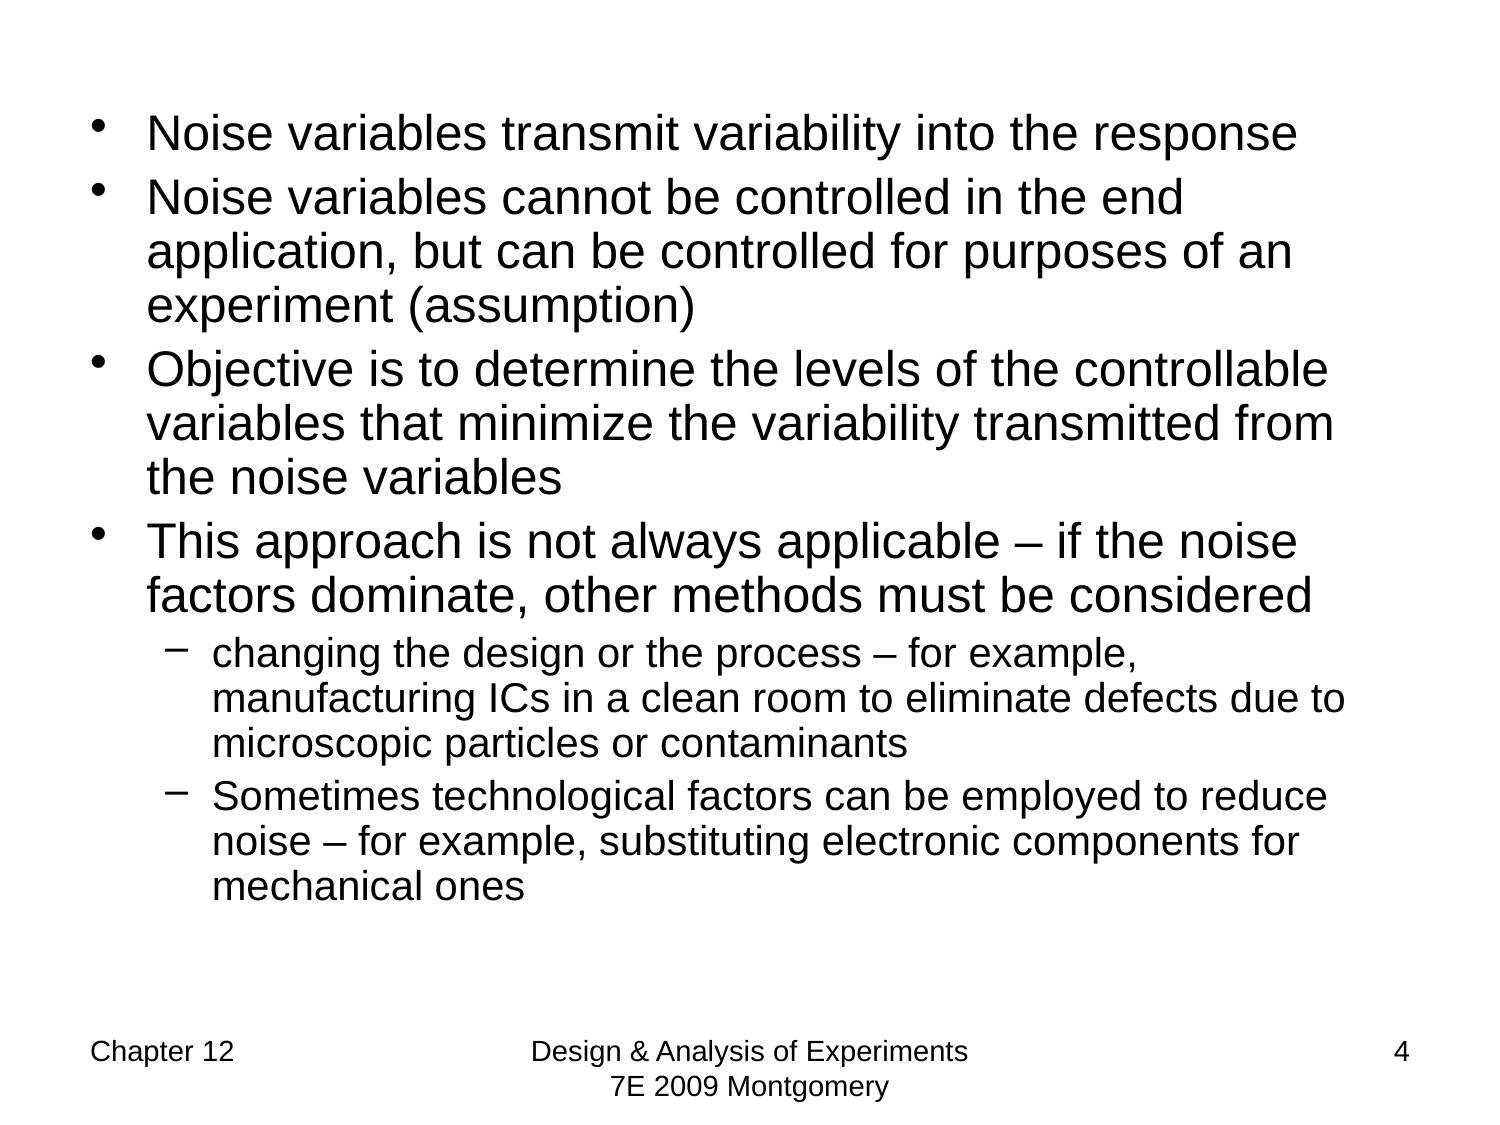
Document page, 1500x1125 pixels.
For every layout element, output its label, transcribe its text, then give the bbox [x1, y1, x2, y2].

slide_number 4 [1074, 1024, 1426, 1103]
slide_number Chapter 12 [74, 1024, 426, 1103]
list Noise variables transmit variability into the response Noise variables cannot be controlled in the end application, but can be controlled for purposes of an experiment (assumption) Objective is to determine the levels of the controllable variables that minimize the variability transmitted from the noise variables This approach is not always applicable – if the noise factors dominate, other methods must be considered changing the design or the process – for example, manufacturing ICs in a clean room to eliminate defects due to microscopic particles or contaminants Sometimes technological factors can be employed to reduce noise – for example, substituting electronic components for mechanical ones [74, 99, 1426, 963]
footer Design & Analysis of Experiments 7E 2009 Montgomery [512, 1024, 988, 1103]
